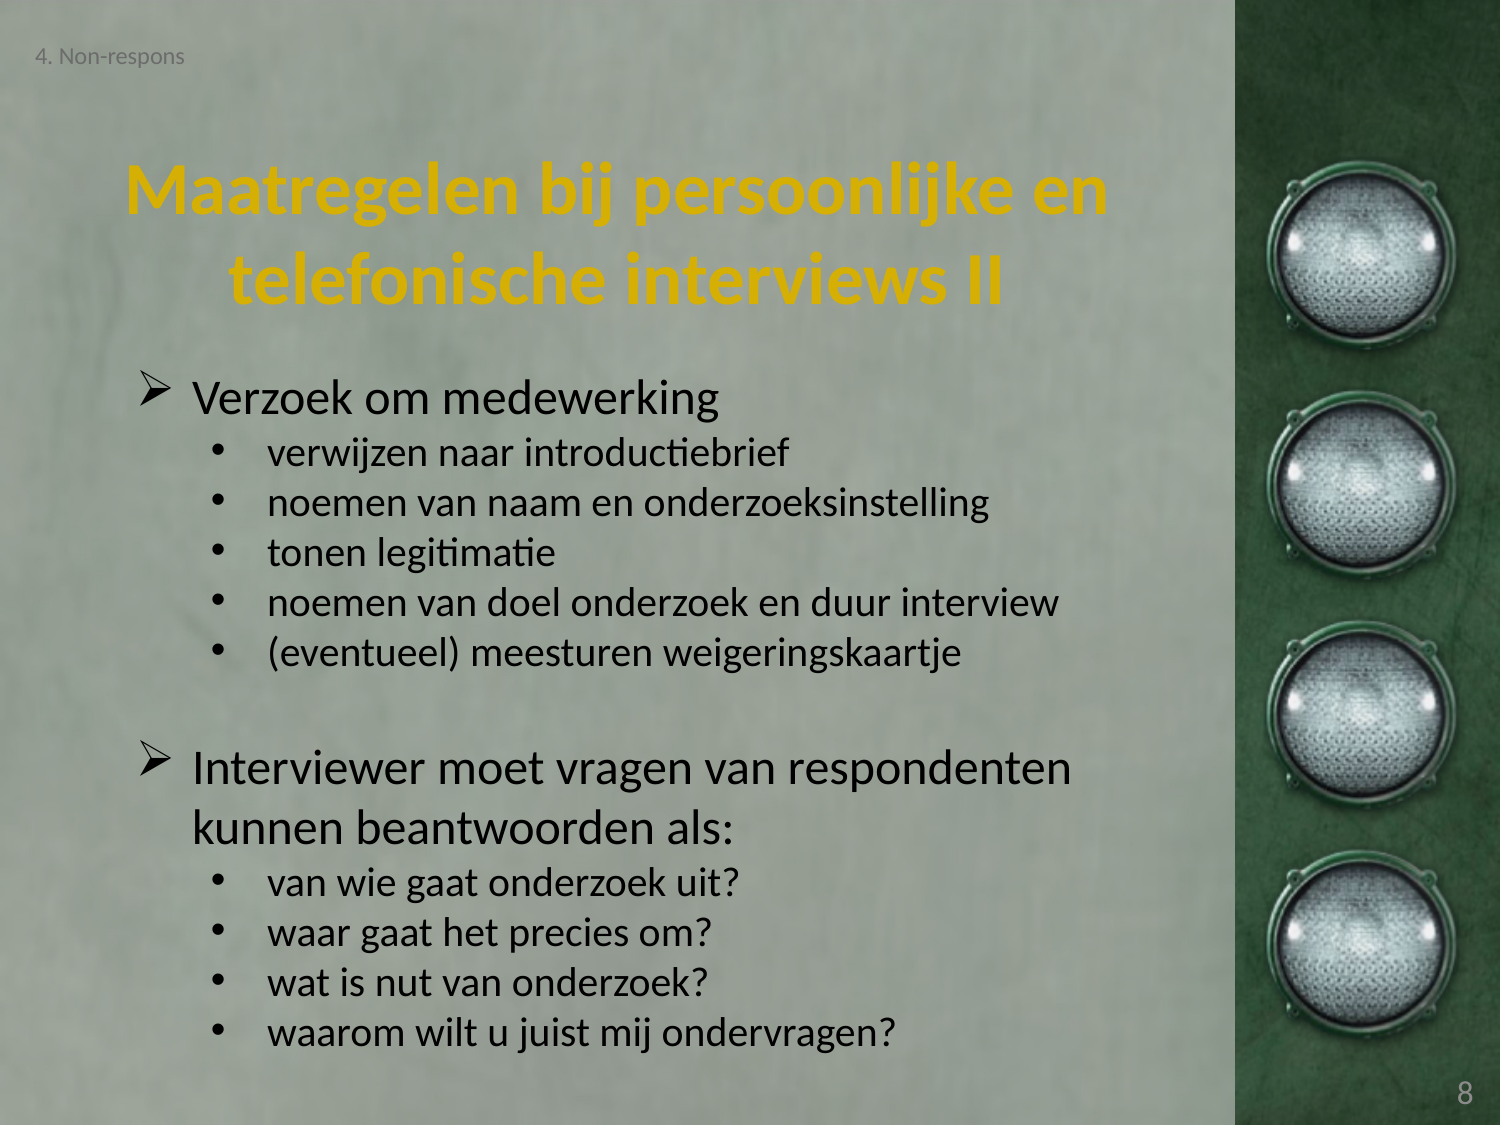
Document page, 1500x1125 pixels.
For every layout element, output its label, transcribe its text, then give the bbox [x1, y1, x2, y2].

subtitle Maatregelen bij persoonlijke en telefonische interviews II [0, 131, 1229, 276]
picture [0, 0, 1500, 1125]
text_box Verzoek om medewerking verwijzen naar introductiebrief noemen van naam en onderzoeksinstelling tonen legitimatie noemen van doel onderzoek en duur interview (eventueel) meesturen weigeringskaartje Interviewer moet vragen van respondenten kunnen beantwoorden als: van wie gaat onderzoek uit? waar gaat het precies om? wat is nut van onderzoek? waarom wilt u juist mij ondervragen? [121, 297, 1229, 1063]
title 4. Non-respons [19, 32, 377, 77]
